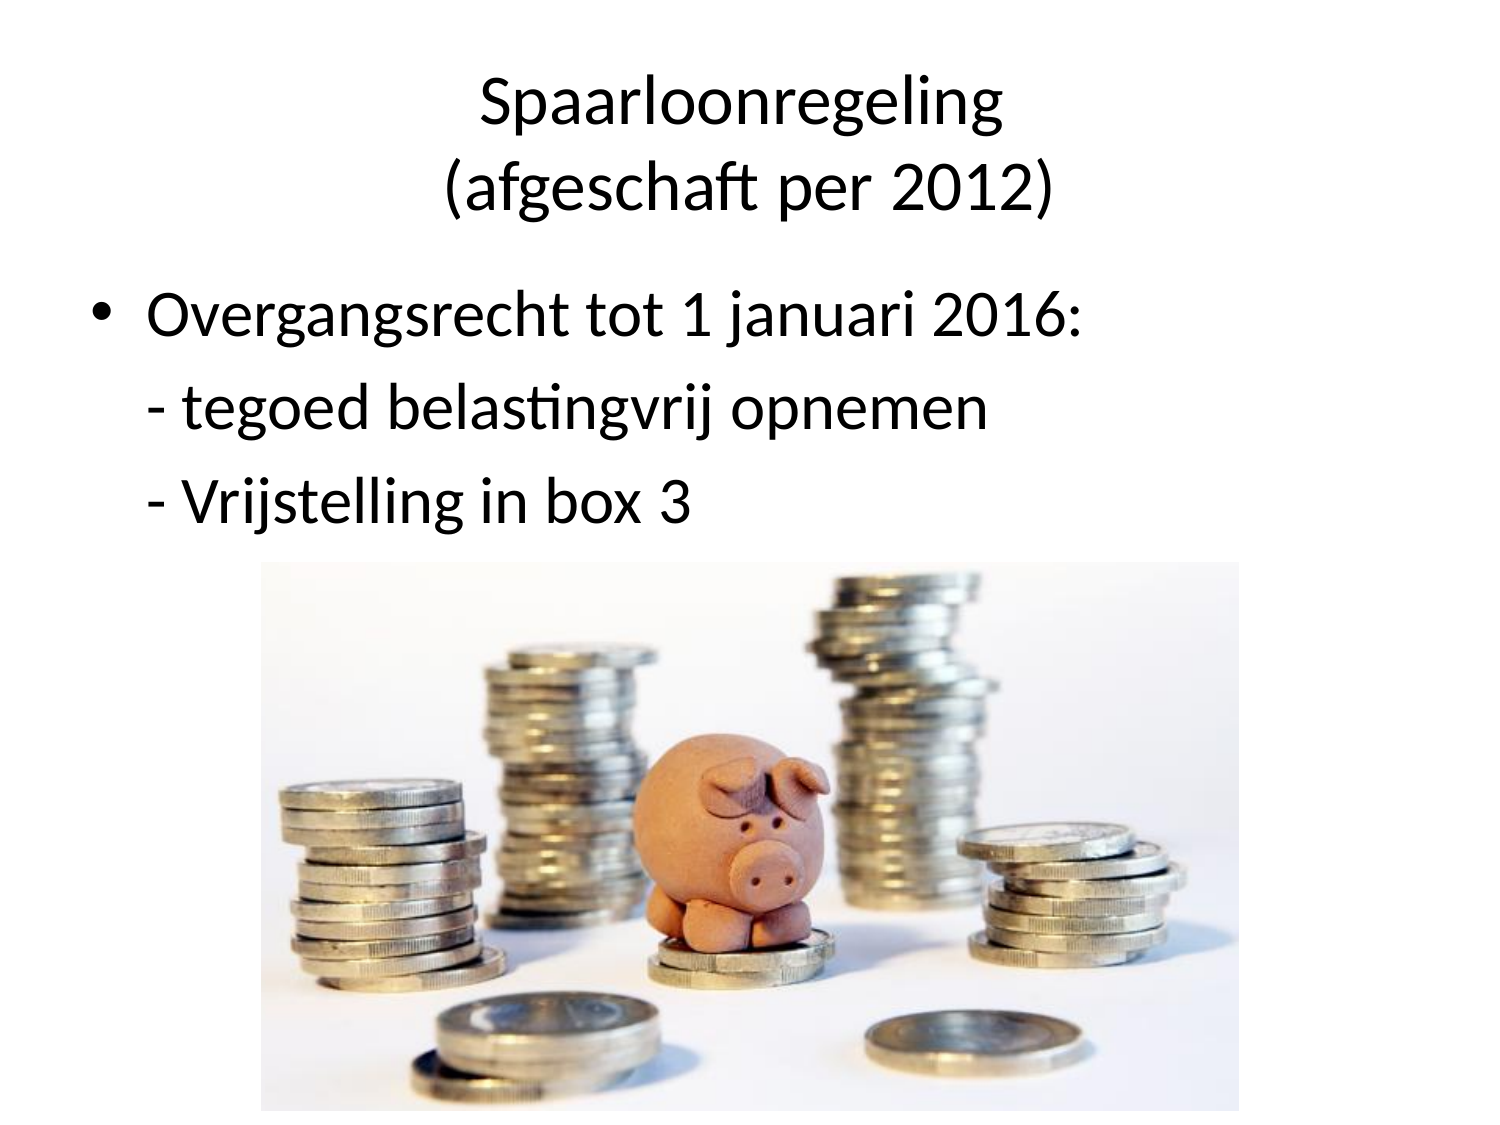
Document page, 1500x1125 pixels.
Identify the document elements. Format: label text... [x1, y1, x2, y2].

list Overgangsrecht tot 1 januari 2016: - tegoed belastingvrij opnemen - Vrijstelling in box 3 [75, 262, 1425, 1005]
picture [261, 562, 1239, 1112]
title Spaarloonregeling (afgeschaft per 2012) [75, 45, 1425, 233]
